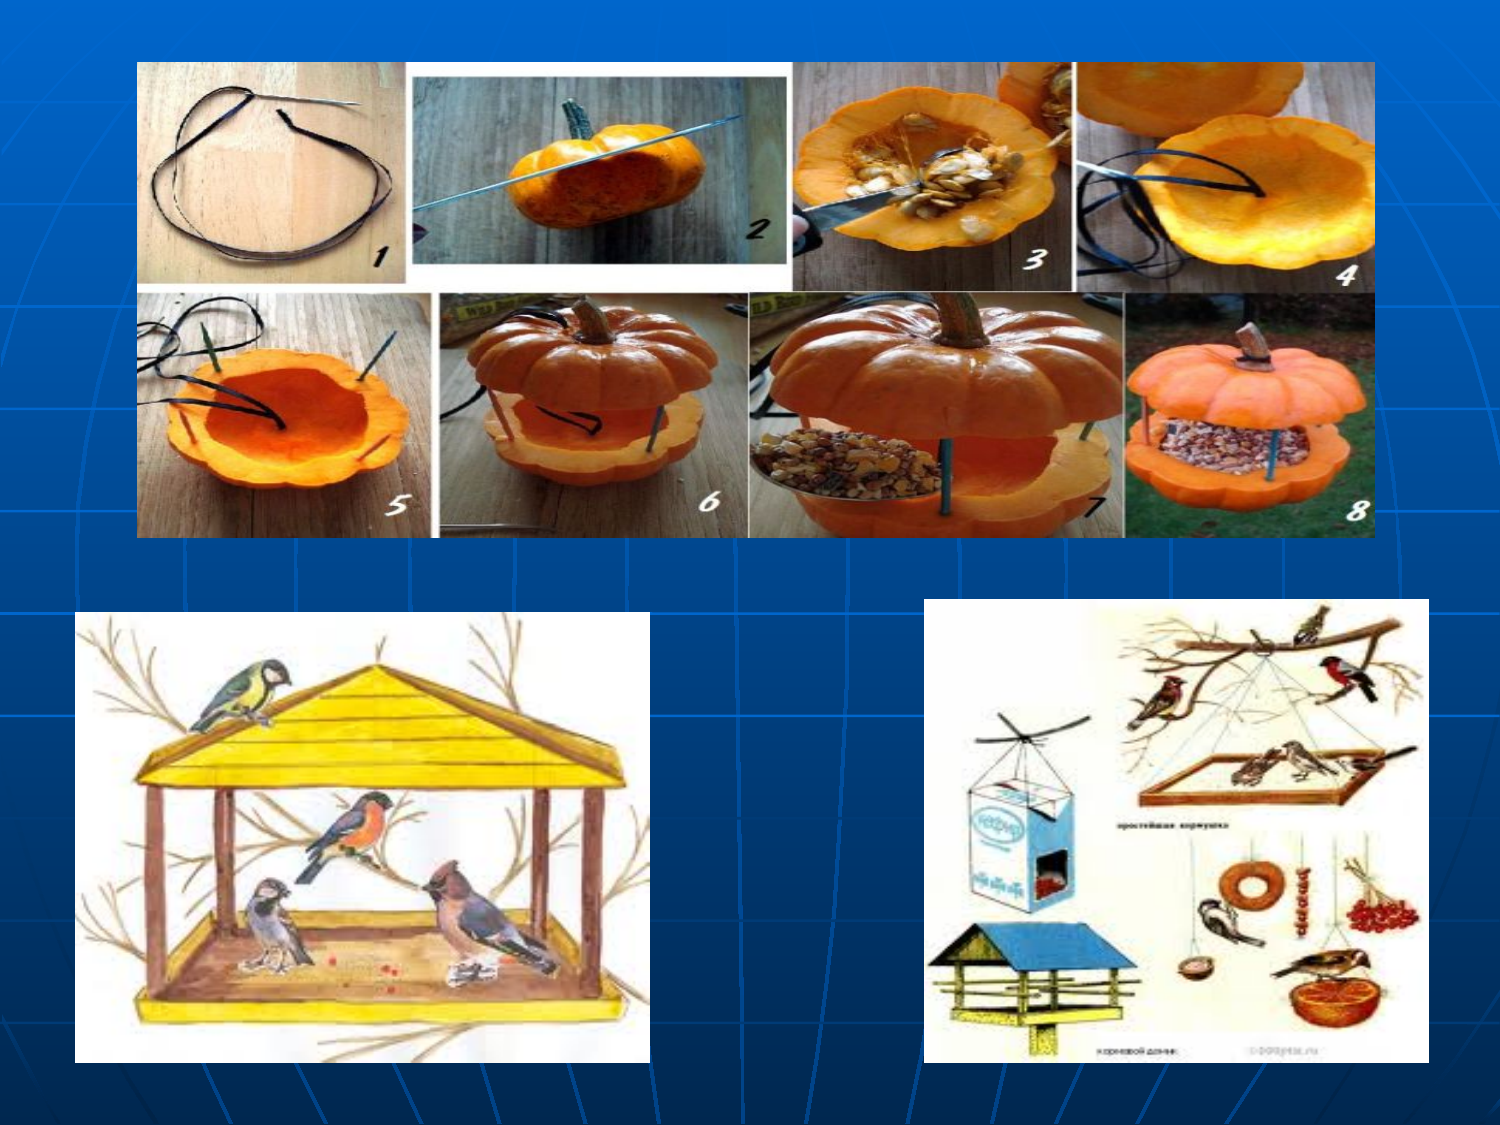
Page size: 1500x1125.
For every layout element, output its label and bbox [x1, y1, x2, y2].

picture [74, 612, 651, 1063]
picture [924, 599, 1429, 1063]
picture [137, 62, 1376, 538]
